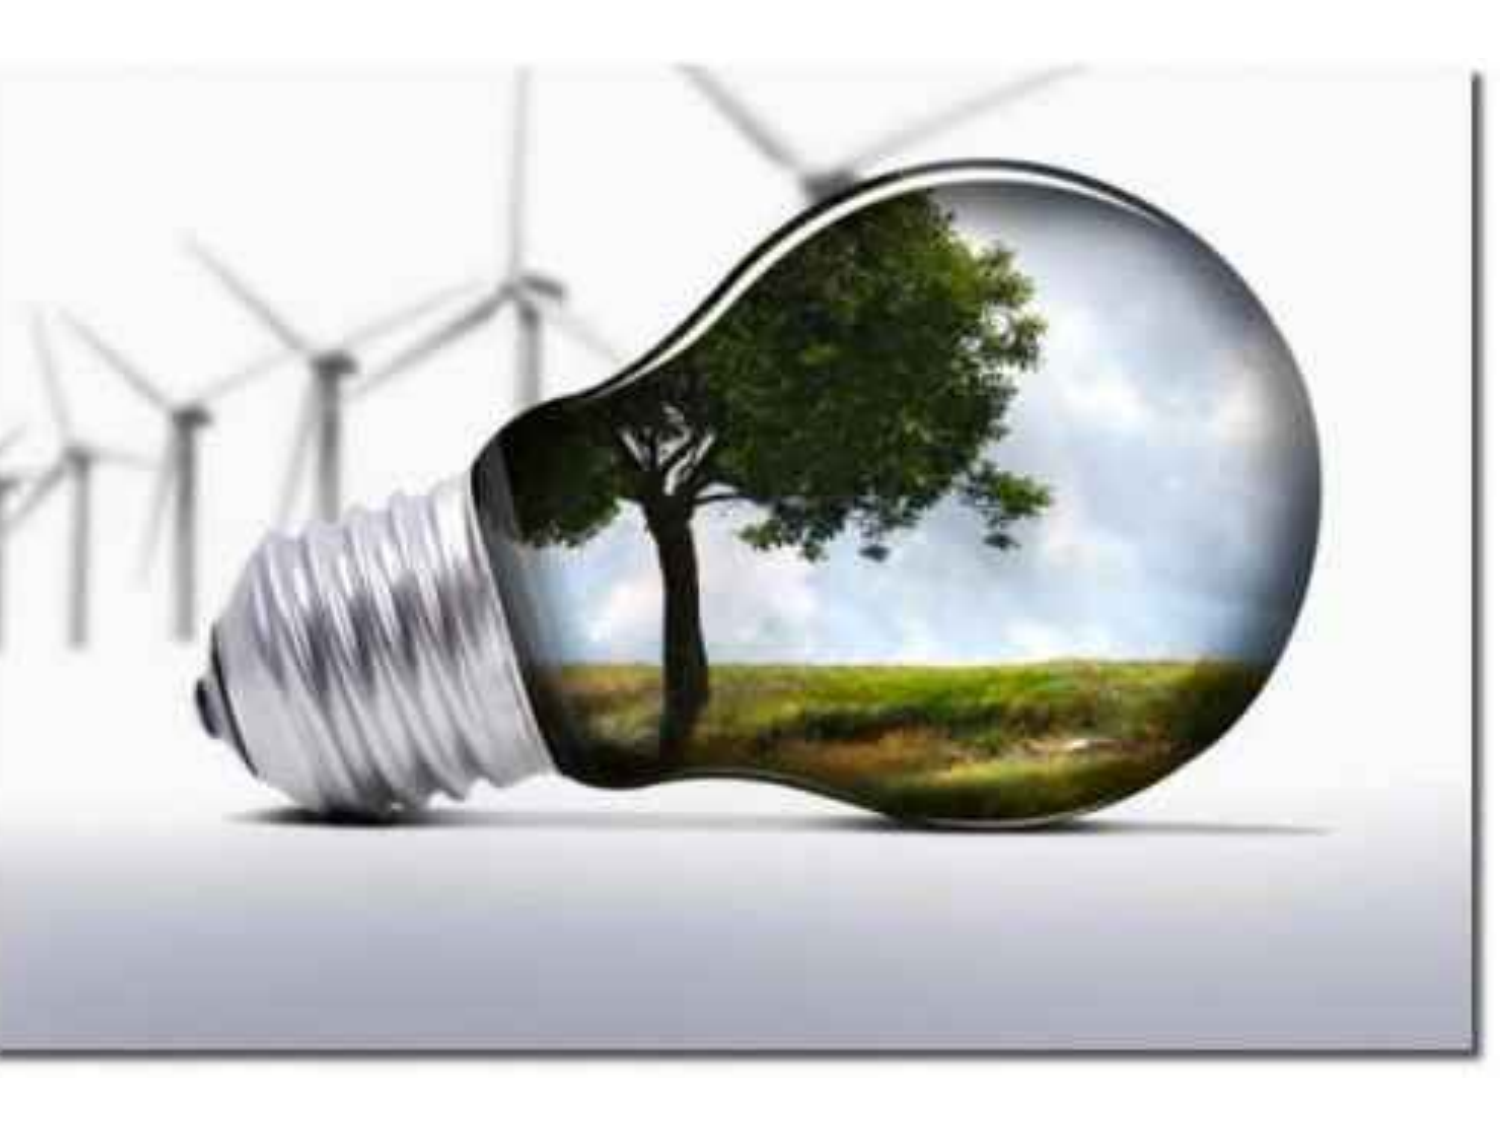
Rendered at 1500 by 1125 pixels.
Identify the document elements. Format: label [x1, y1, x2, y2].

list [0, 58, 1500, 1078]
